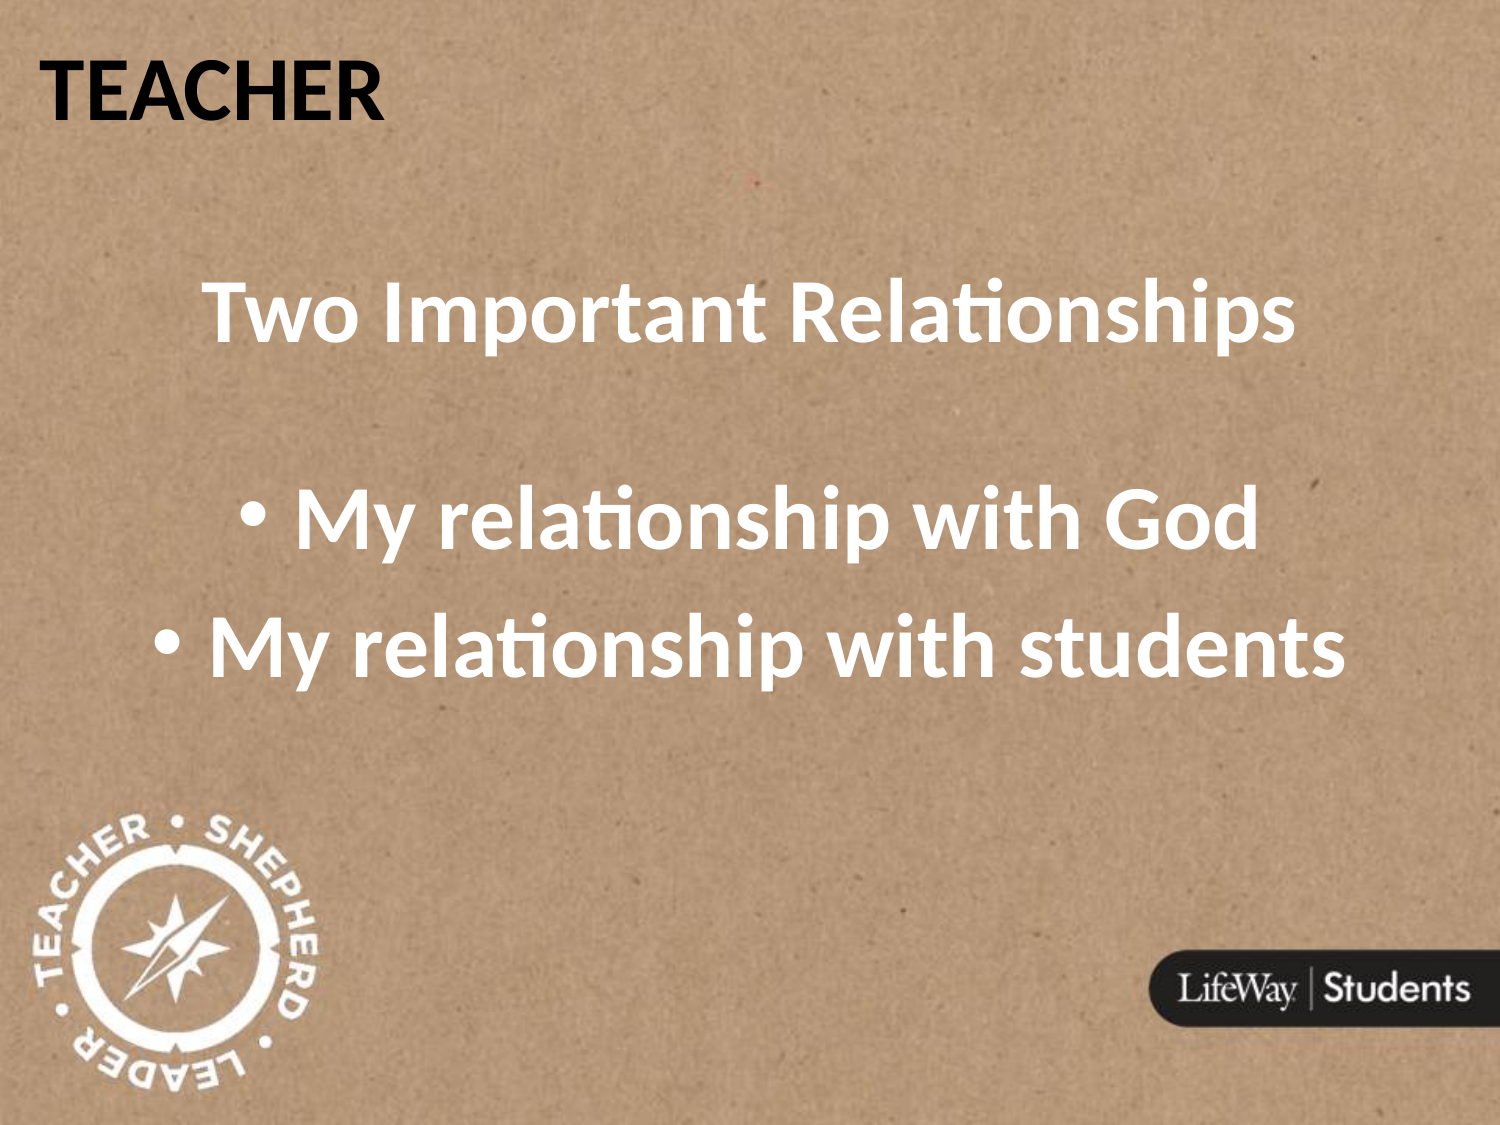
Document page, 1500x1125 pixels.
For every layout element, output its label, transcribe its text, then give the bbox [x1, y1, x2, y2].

text_box TEACHER [24, 0, 913, 168]
list My relationship with God My relationship with students [75, 450, 1425, 1005]
title Two Important Relationships [75, 212, 1425, 400]
picture [0, 0, 1500, 1125]
